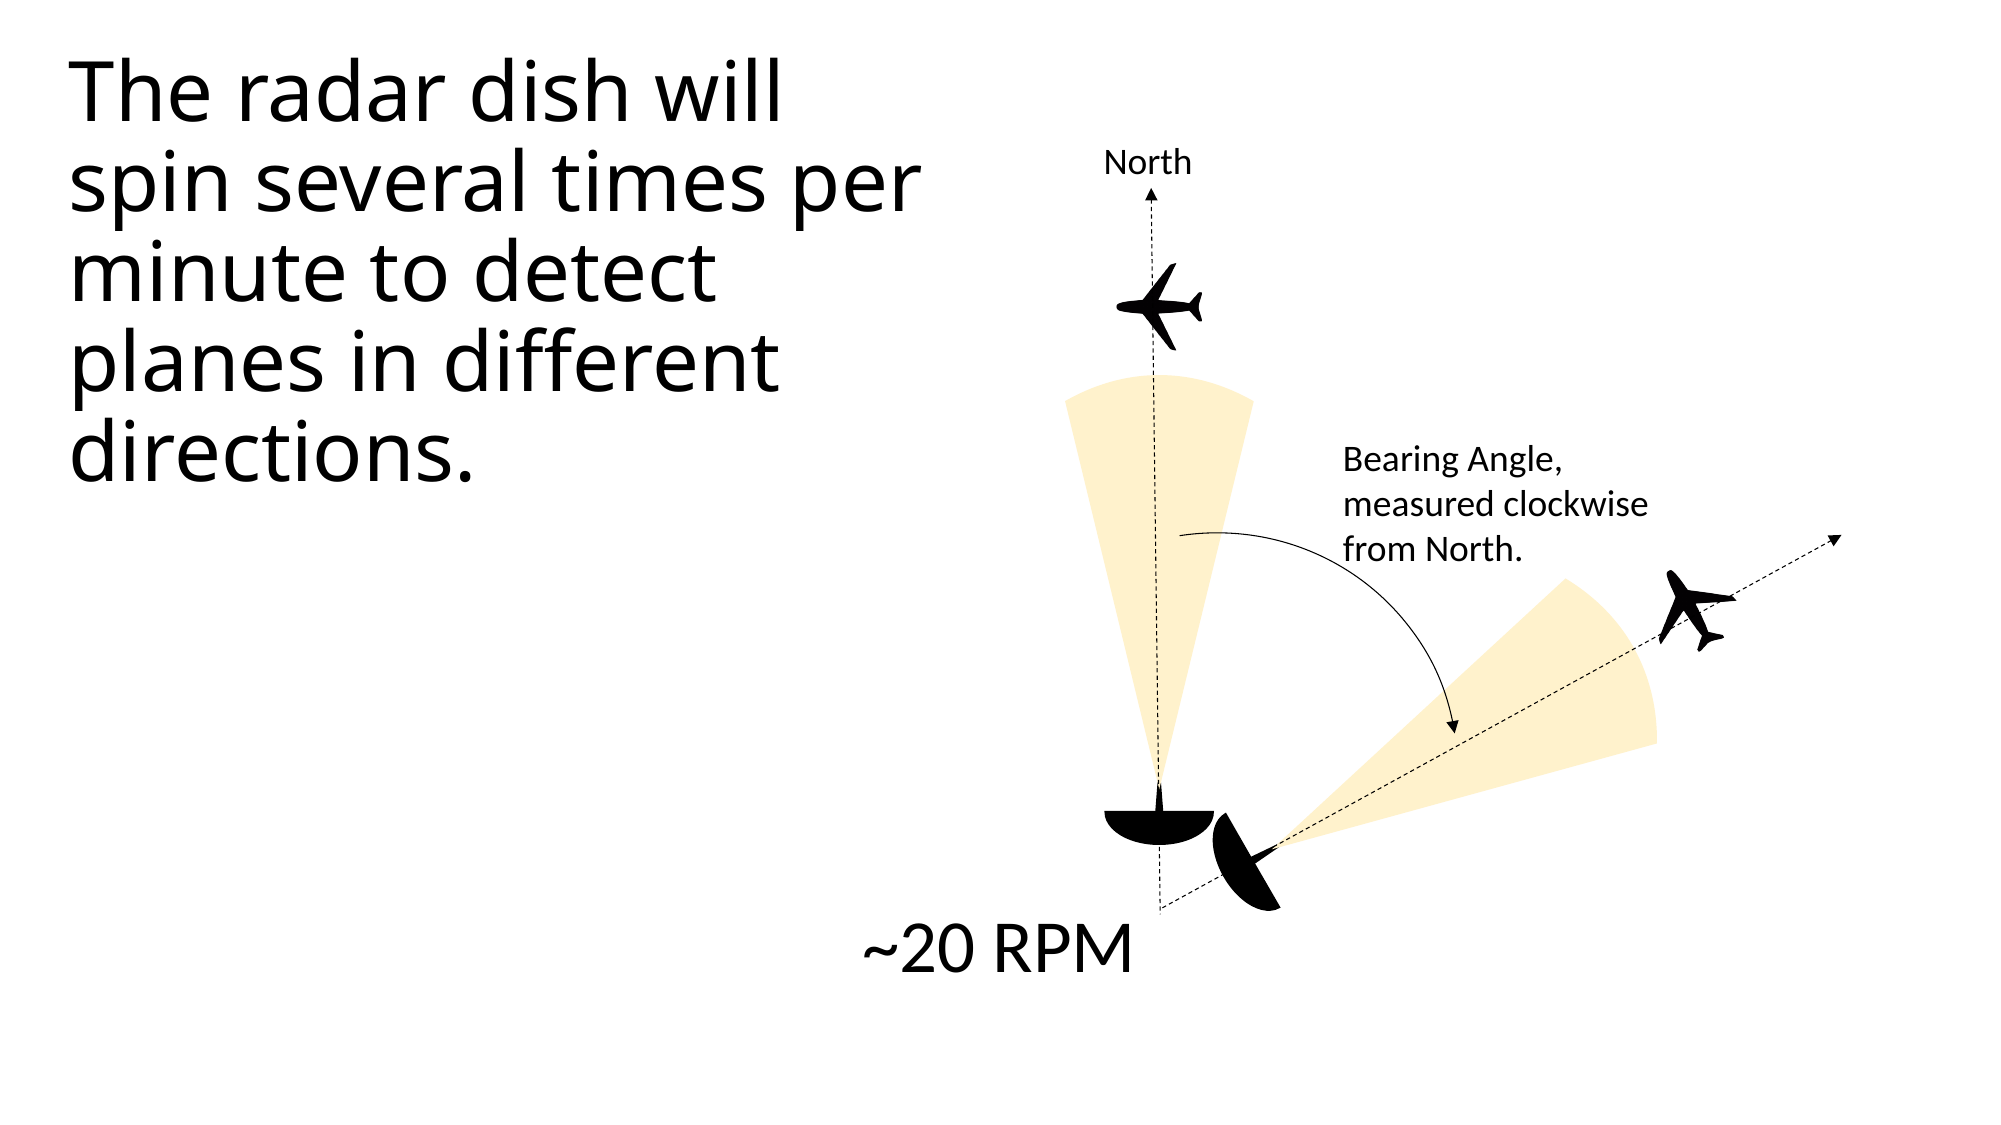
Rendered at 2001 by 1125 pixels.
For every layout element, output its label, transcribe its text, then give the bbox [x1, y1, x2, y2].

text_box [845, 130, 1842, 1125]
title The radar dish will spin several times per minute to detect planes in different directions. [53, 41, 958, 508]
